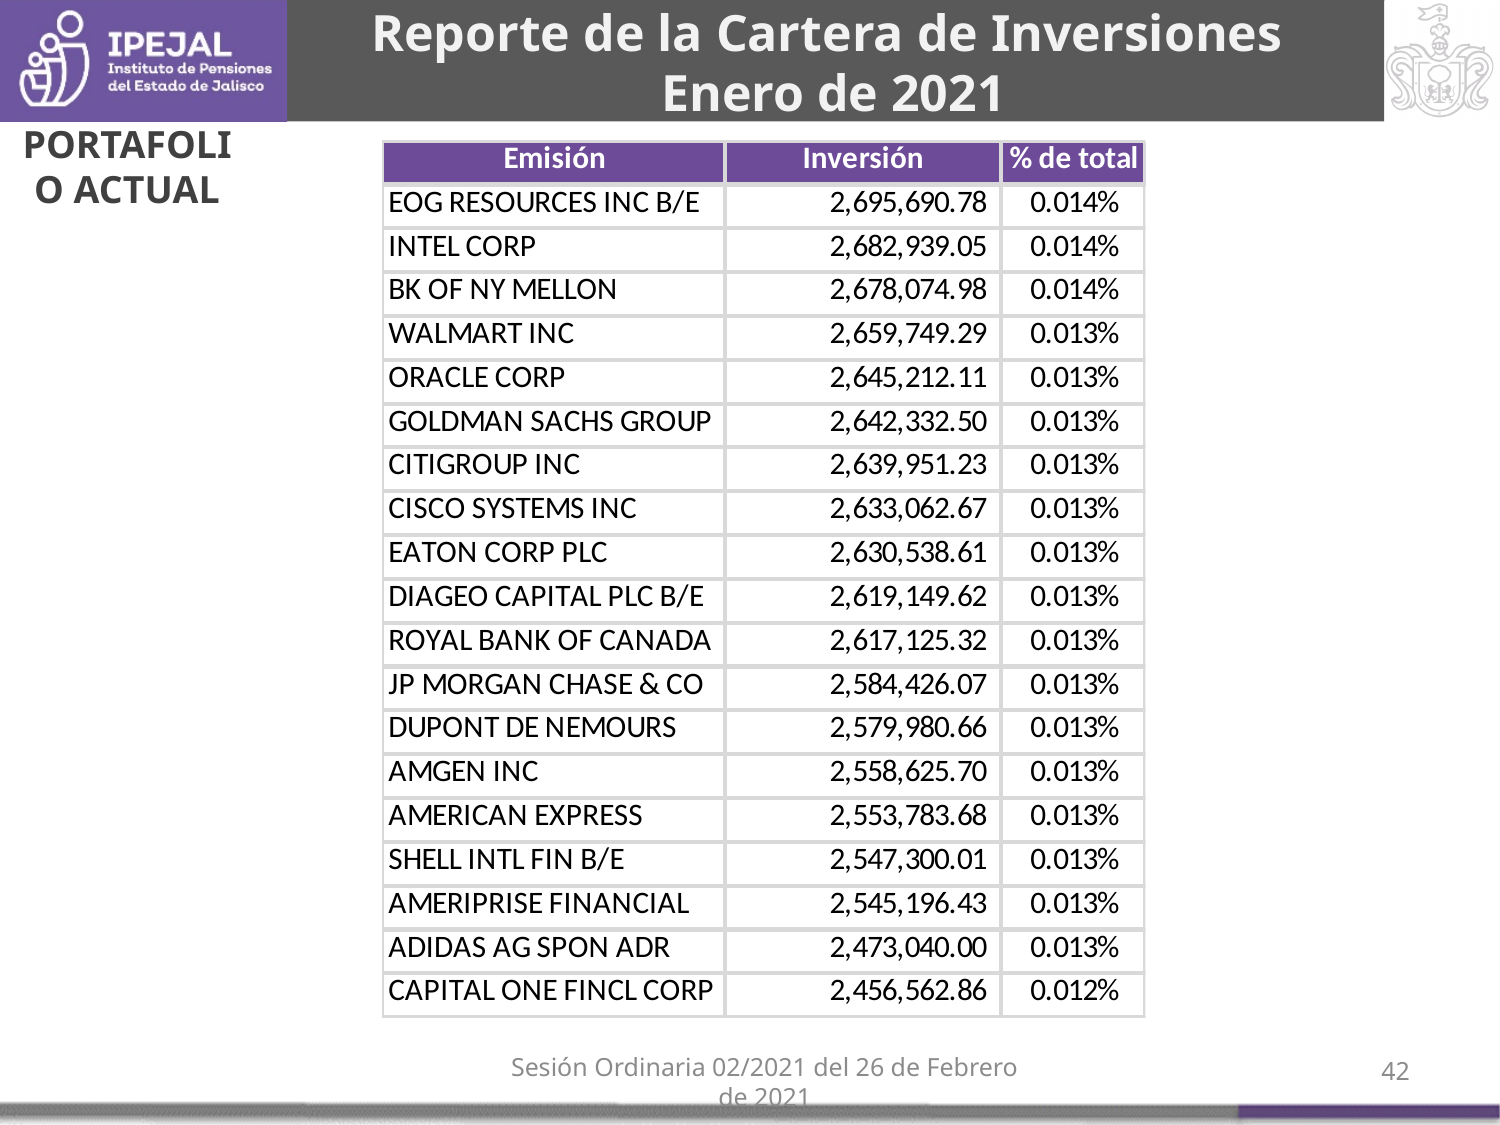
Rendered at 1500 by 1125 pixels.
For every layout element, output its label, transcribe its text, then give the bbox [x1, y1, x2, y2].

text_box PORTAFOLIO ACTUAL [0, 113, 254, 219]
picture [0, 0, 288, 122]
text_box Sesión Ordinaria 02/2021 del 26 de Febrero de 2021 [483, 1051, 1046, 1112]
picture [0, 1096, 1500, 1125]
picture [382, 140, 1148, 1020]
text_box Reporte de la Cartera de Inversiones Enero de 2021 [278, 0, 1388, 108]
slide_number 41 [1074, 1042, 1425, 1103]
